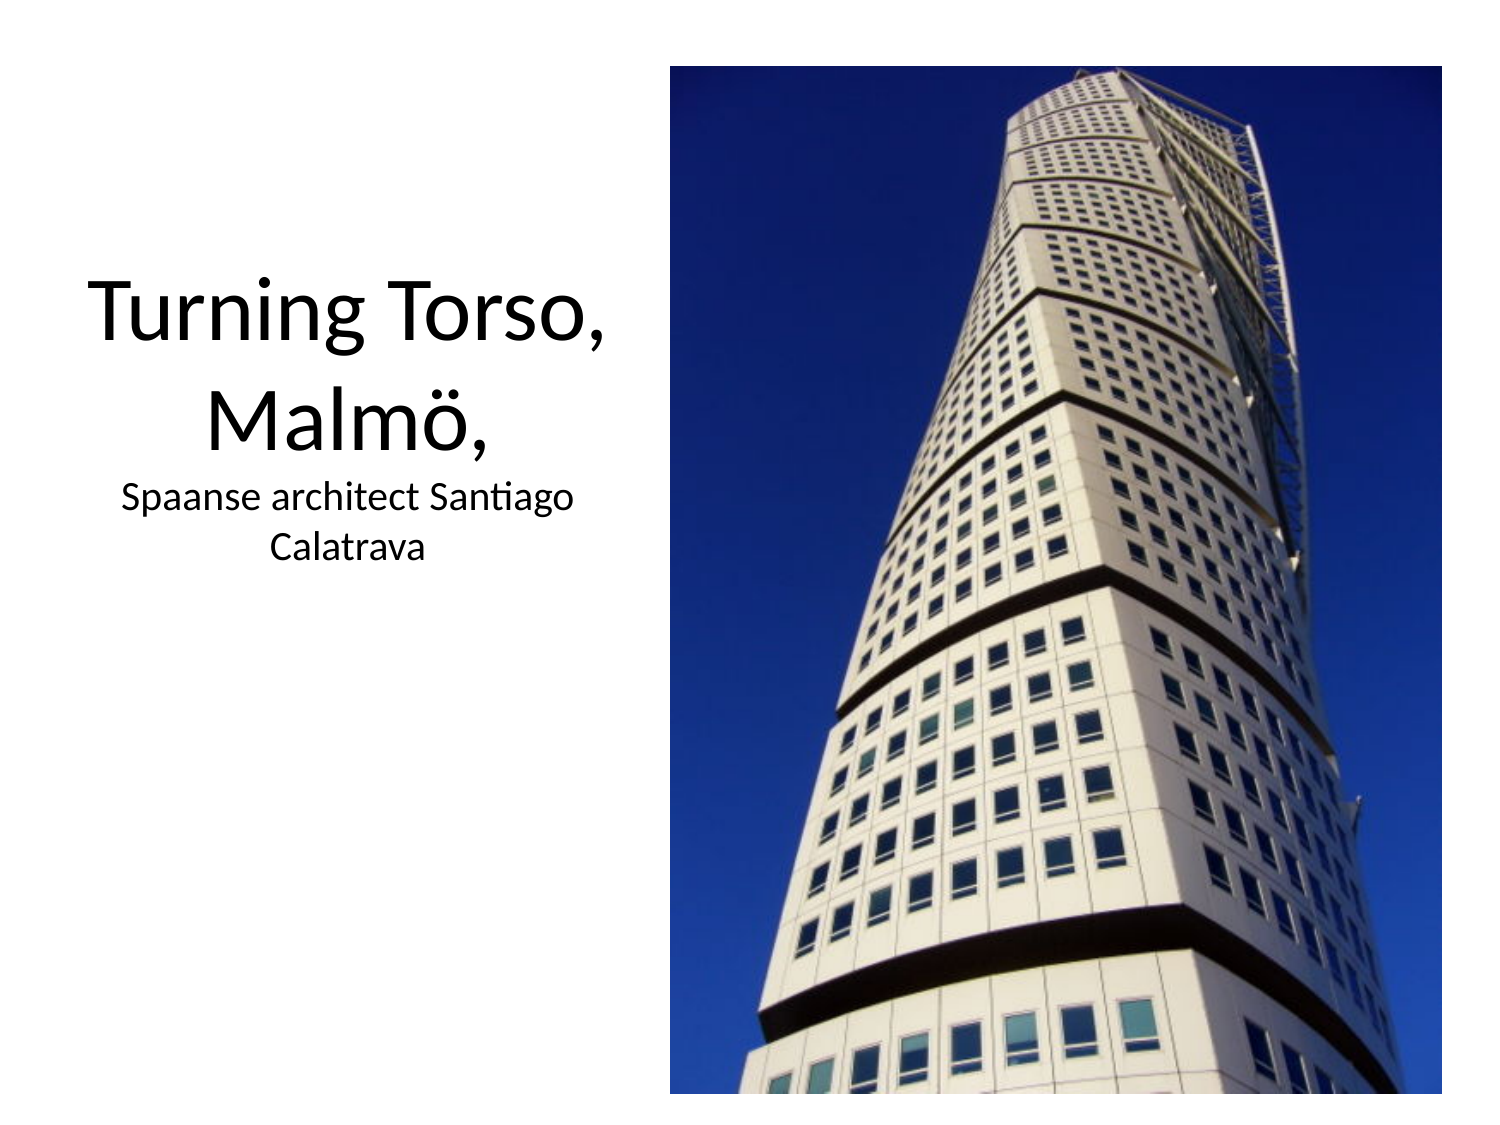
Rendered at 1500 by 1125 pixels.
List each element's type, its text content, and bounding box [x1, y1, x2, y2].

title Turning Torso, Malmö, Spaanse architect Santiago Calatrava [41, 54, 655, 764]
picture [670, 66, 1442, 1095]
